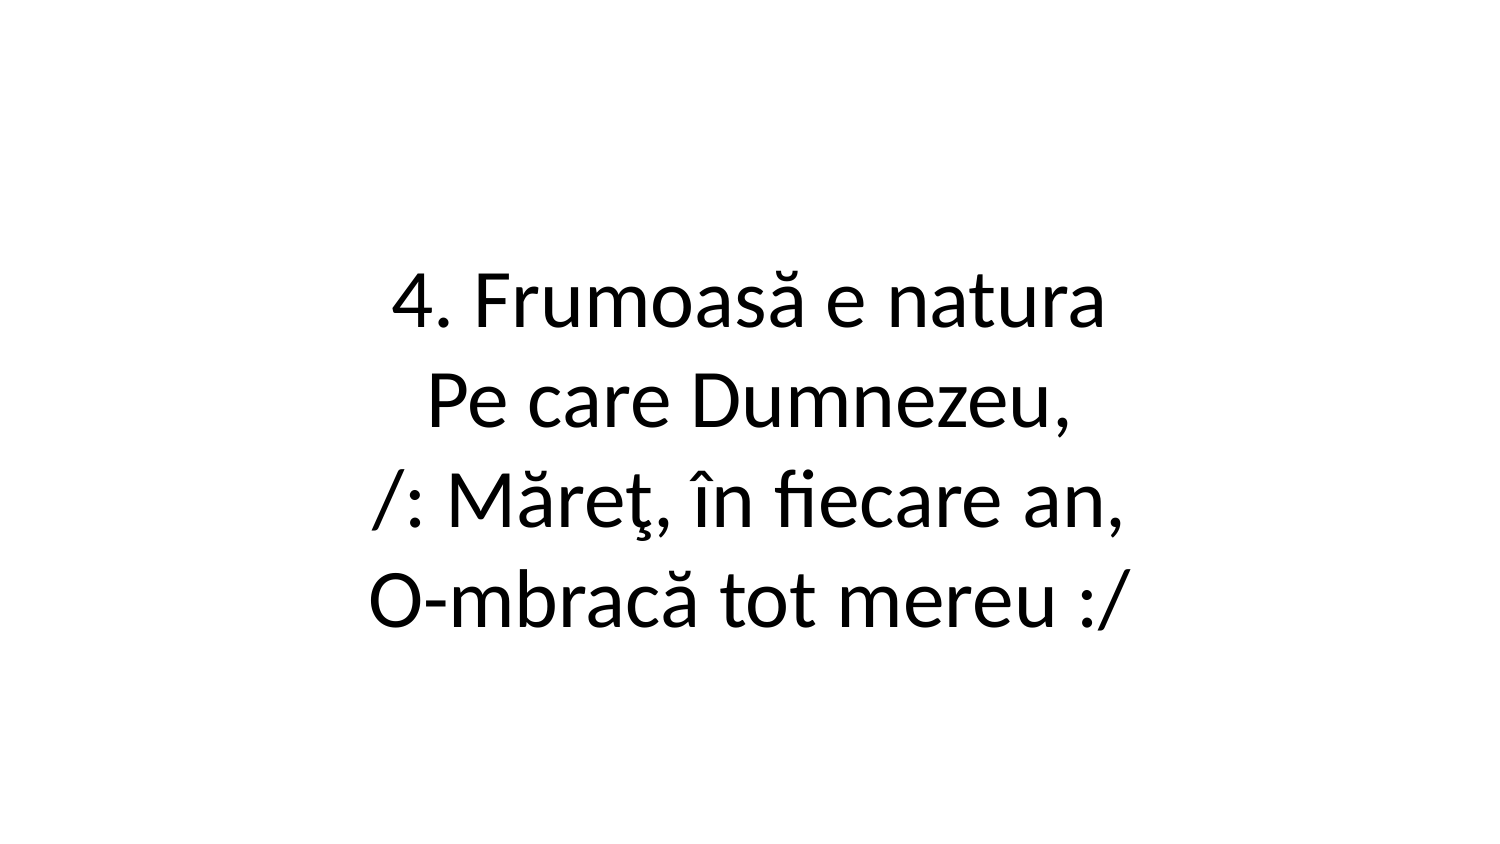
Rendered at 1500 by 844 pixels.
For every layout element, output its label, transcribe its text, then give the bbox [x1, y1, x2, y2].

text_box 4. Frumoasă e natura Pe care Dumnezeu, /: Măreţ, în fiecare an, O-mbracă tot mereu :/ [353, 192, 1147, 652]
